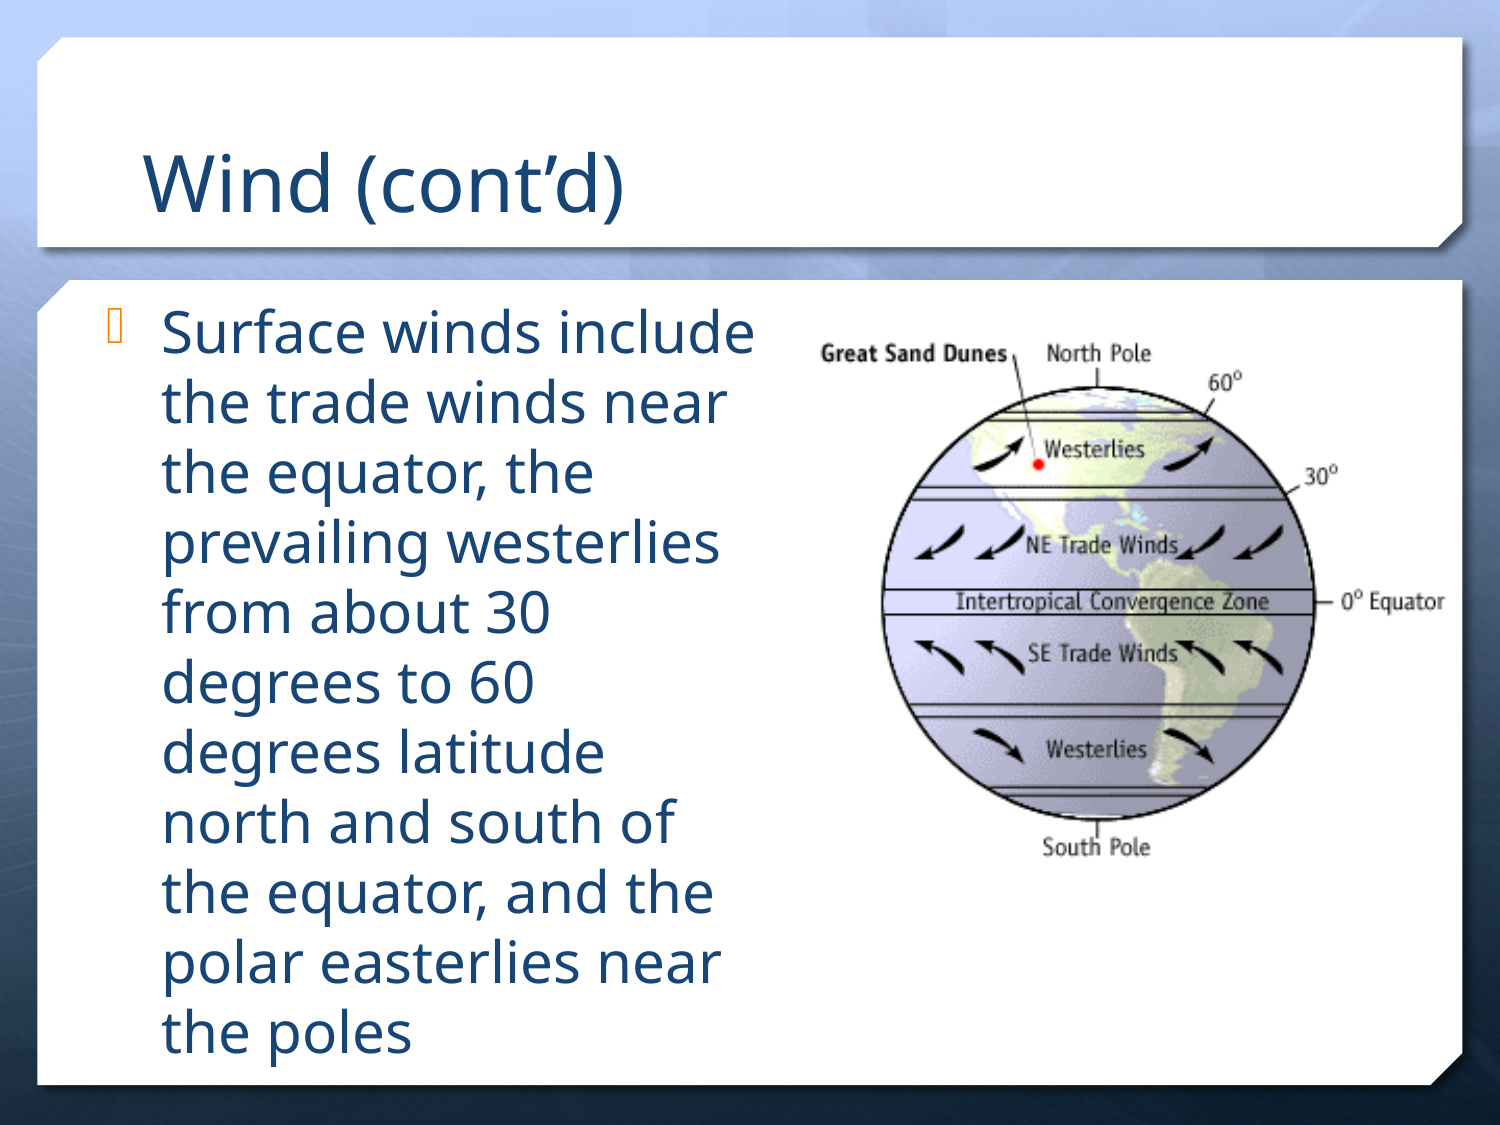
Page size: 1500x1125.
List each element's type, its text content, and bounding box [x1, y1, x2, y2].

title Wind (cont’d) [127, 48, 1372, 236]
picture [812, 338, 1460, 861]
list Surface winds include the trade winds near the equator, the prevailing westerlies from about 30 degrees to 60 degrees latitude north and south of the equator, and the polar easterlies near the poles [34, 288, 780, 1031]
